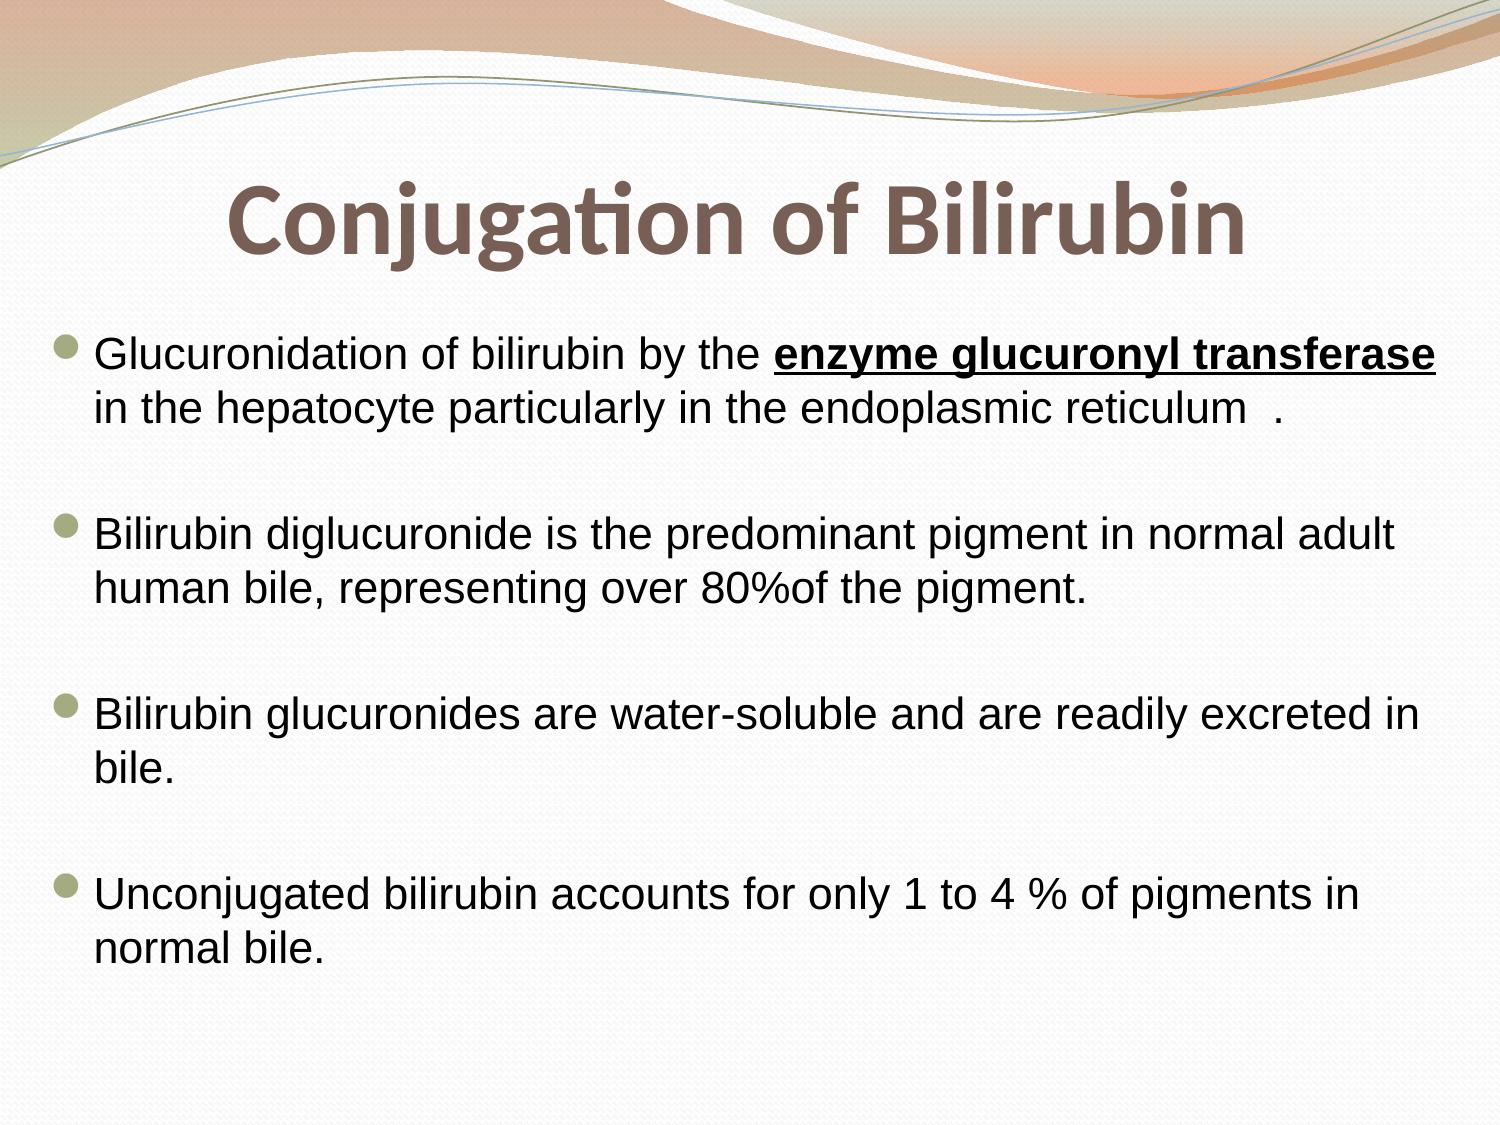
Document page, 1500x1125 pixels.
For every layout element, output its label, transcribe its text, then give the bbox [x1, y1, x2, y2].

list Glucuronidation of bilirubin by the enzyme glucuronyl transferase in the hepatocyte particularly in the endoplasmic reticulum . Bilirubin diglucuronide is the predominant pigment in normal adult human bile, representing over 80%of the pigment. Bilirubin glucuronides are water-soluble and are readily excreted in bile. Unconjugated bilirubin accounts for only 1 to 4 % of pigments in normal bile. [35, 317, 1465, 1038]
title Conjugation of Bilirubin [75, 115, 1425, 303]
